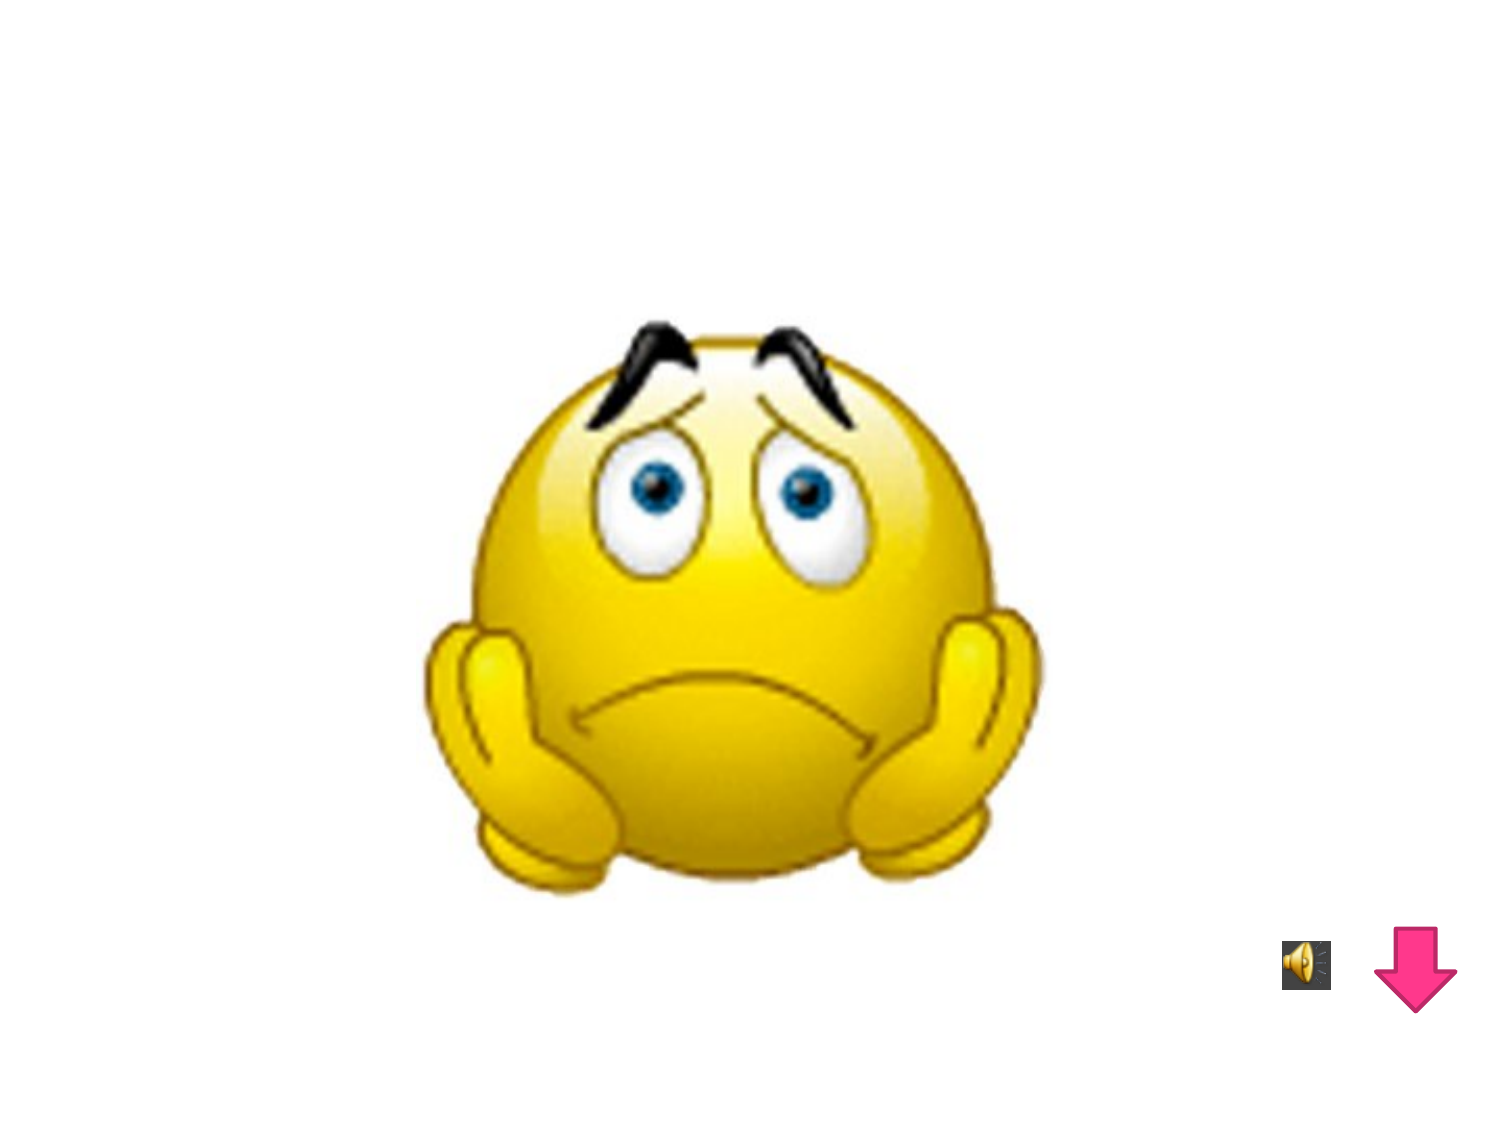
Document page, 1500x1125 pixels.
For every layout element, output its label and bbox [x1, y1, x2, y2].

picture [1281, 940, 1332, 991]
text_box [1374, 926, 1458, 1014]
list [416, 300, 1084, 968]
